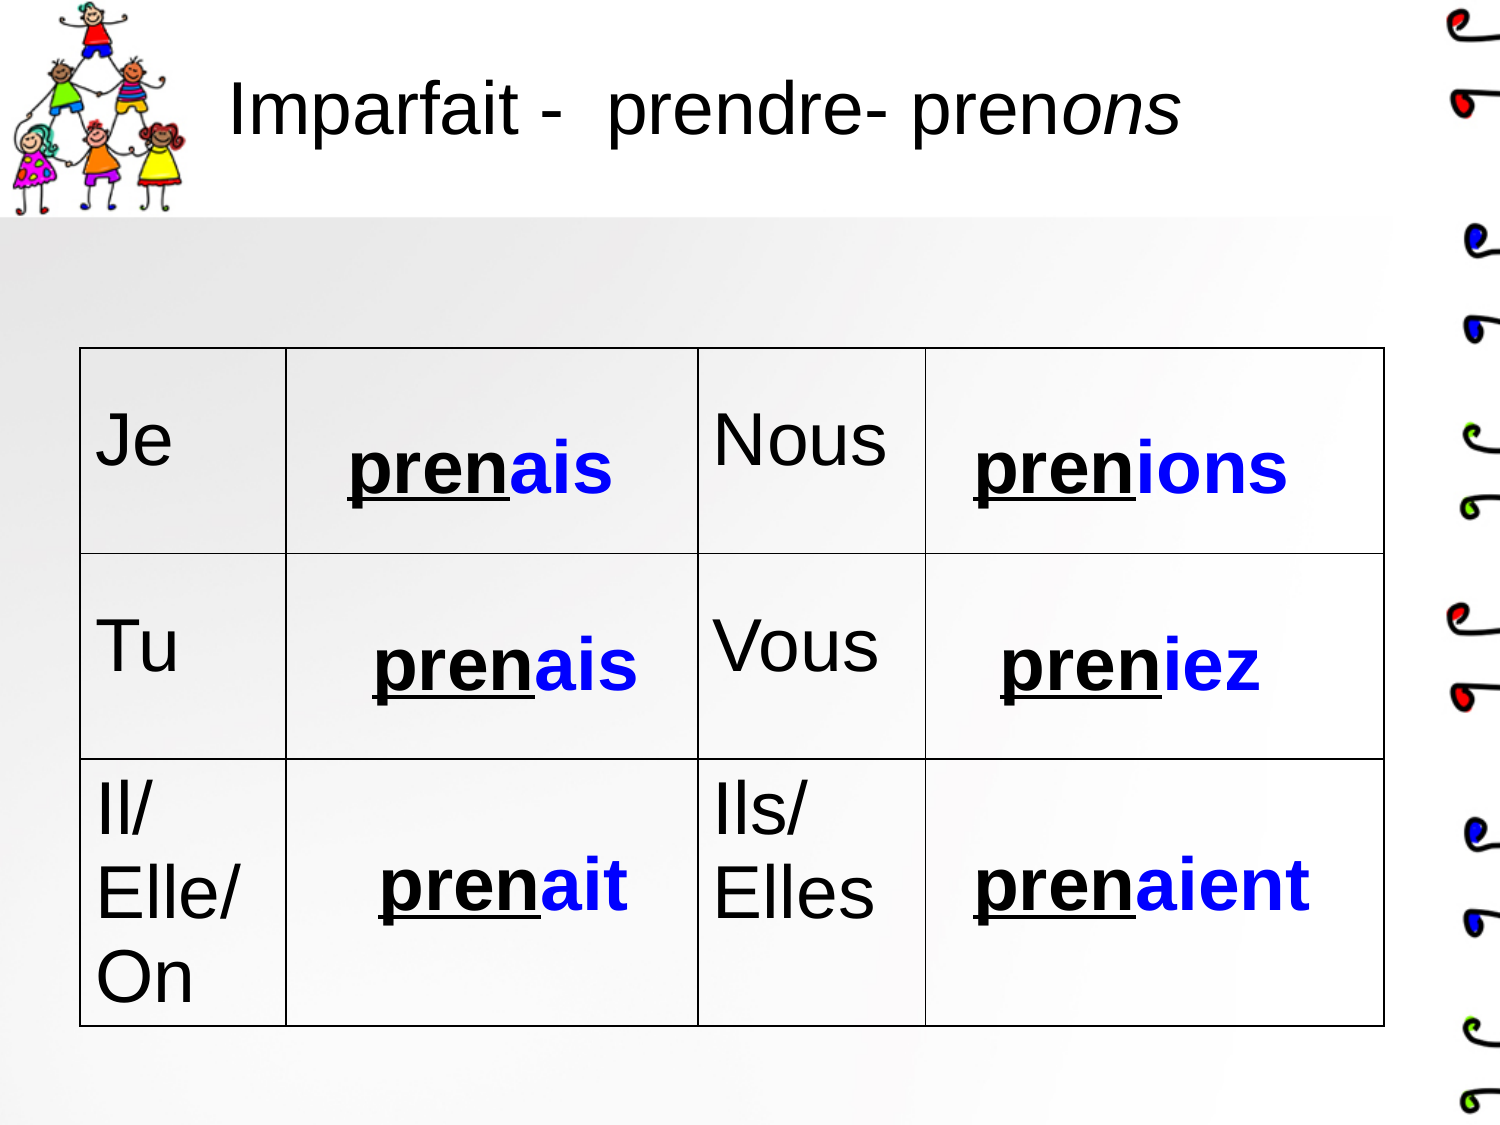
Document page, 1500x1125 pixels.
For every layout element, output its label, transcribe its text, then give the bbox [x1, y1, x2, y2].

table_cell [287, 554, 697, 758]
table_header Nous [699, 349, 925, 553]
text_box preniez [985, 608, 1344, 713]
table_cell Il/ Elle/ On [81, 760, 285, 1025]
table_cell [287, 760, 697, 1025]
text_box prenaient [958, 828, 1366, 934]
picture [0, 0, 1500, 1125]
table_cell [926, 554, 1383, 758]
text_box prenait [363, 828, 643, 934]
table_cell Ils/ Elles [699, 760, 925, 1025]
table_cell Tu [81, 554, 285, 758]
text_box prenais [332, 410, 629, 516]
text_box prenions [958, 410, 1319, 516]
table_header Je [81, 349, 285, 553]
table_cell [926, 760, 1383, 1025]
table_header [926, 349, 1383, 553]
table_header [287, 349, 697, 553]
title Imparfait - prendre- prenons [212, 16, 1463, 192]
table_cell Vous [699, 554, 925, 758]
text_box prenais [357, 608, 654, 713]
